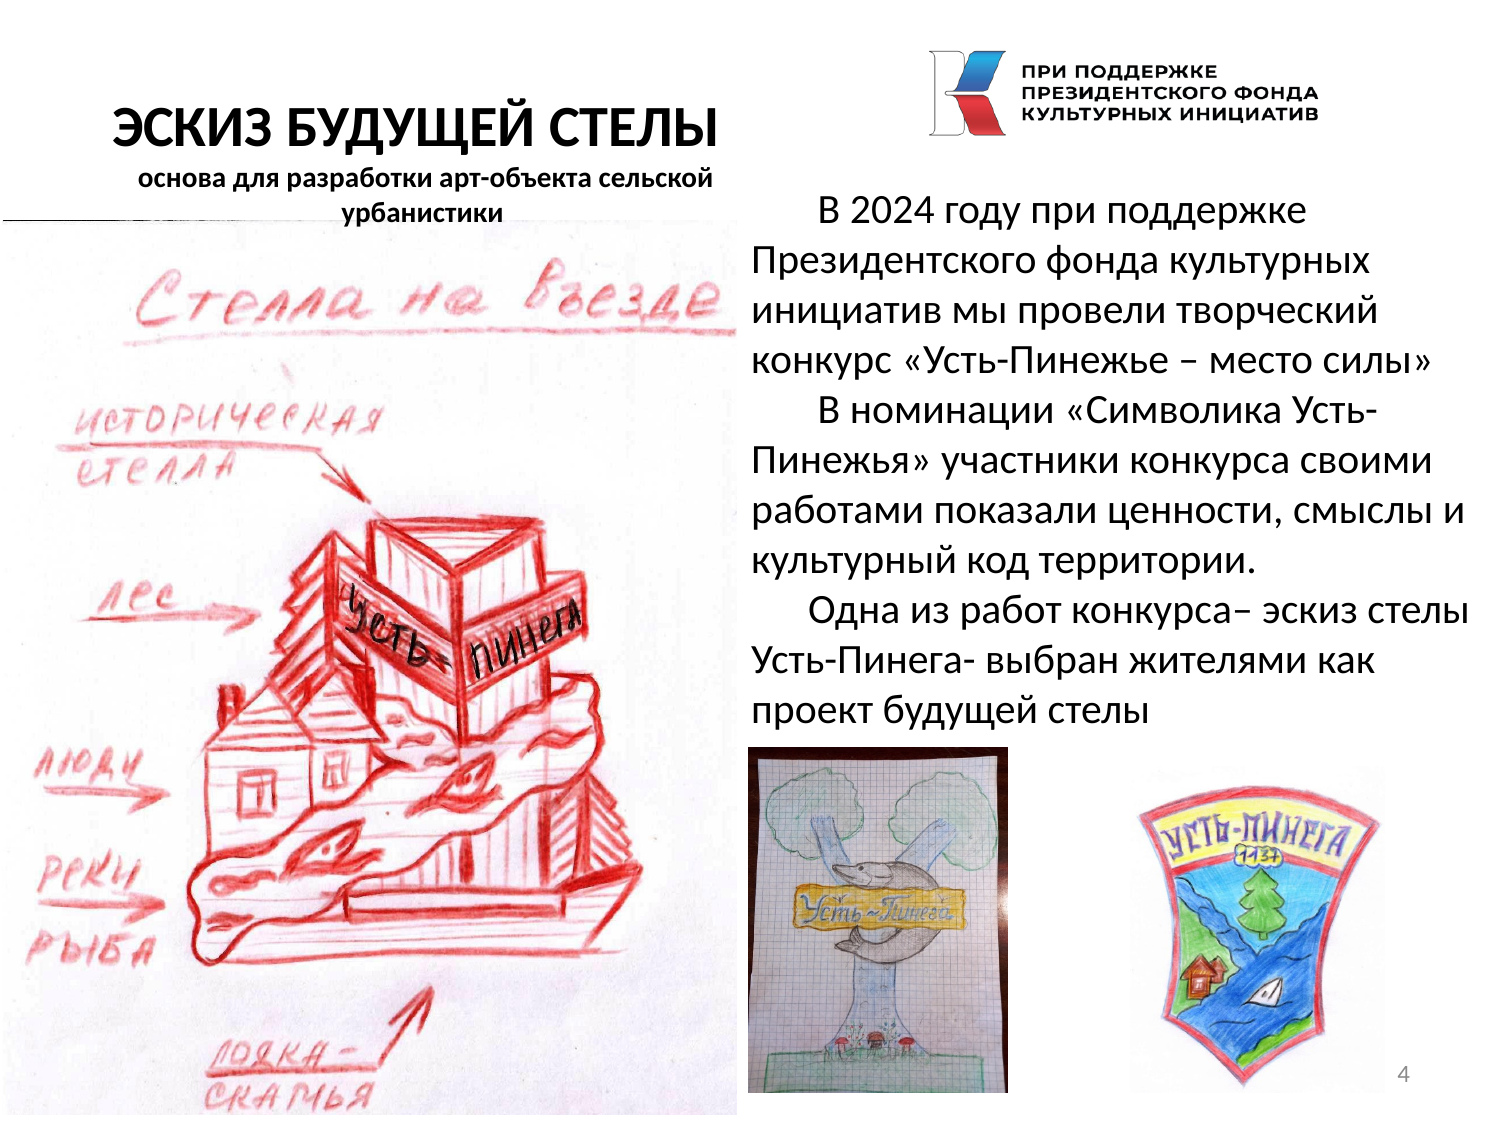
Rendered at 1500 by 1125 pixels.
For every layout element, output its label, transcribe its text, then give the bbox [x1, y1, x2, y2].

text_box ЭСКИЗ БУДУЩЕЙ СТЕЛЫ основа для разработки арт-объекта сельской урбанистики [53, 80, 792, 236]
picture [1129, 766, 1385, 1093]
slide_number 4 [1074, 1042, 1425, 1103]
title В 2024 году при поддержке Президентского фонда культурных инициатив мы провели творческий конкурс «Усть-Пинежье – место силы» В номинации «Символика Усть-Пинежья» участники конкурса своими работами показали ценности, смыслы и культурный код территории. Одна из работ конкурса– эскиз стелы Усть-Пинега- выбран жителями как проект будущей стелы [741, 166, 1489, 748]
picture [899, 24, 1348, 167]
picture [748, 746, 1008, 1093]
picture [0, 220, 737, 1116]
